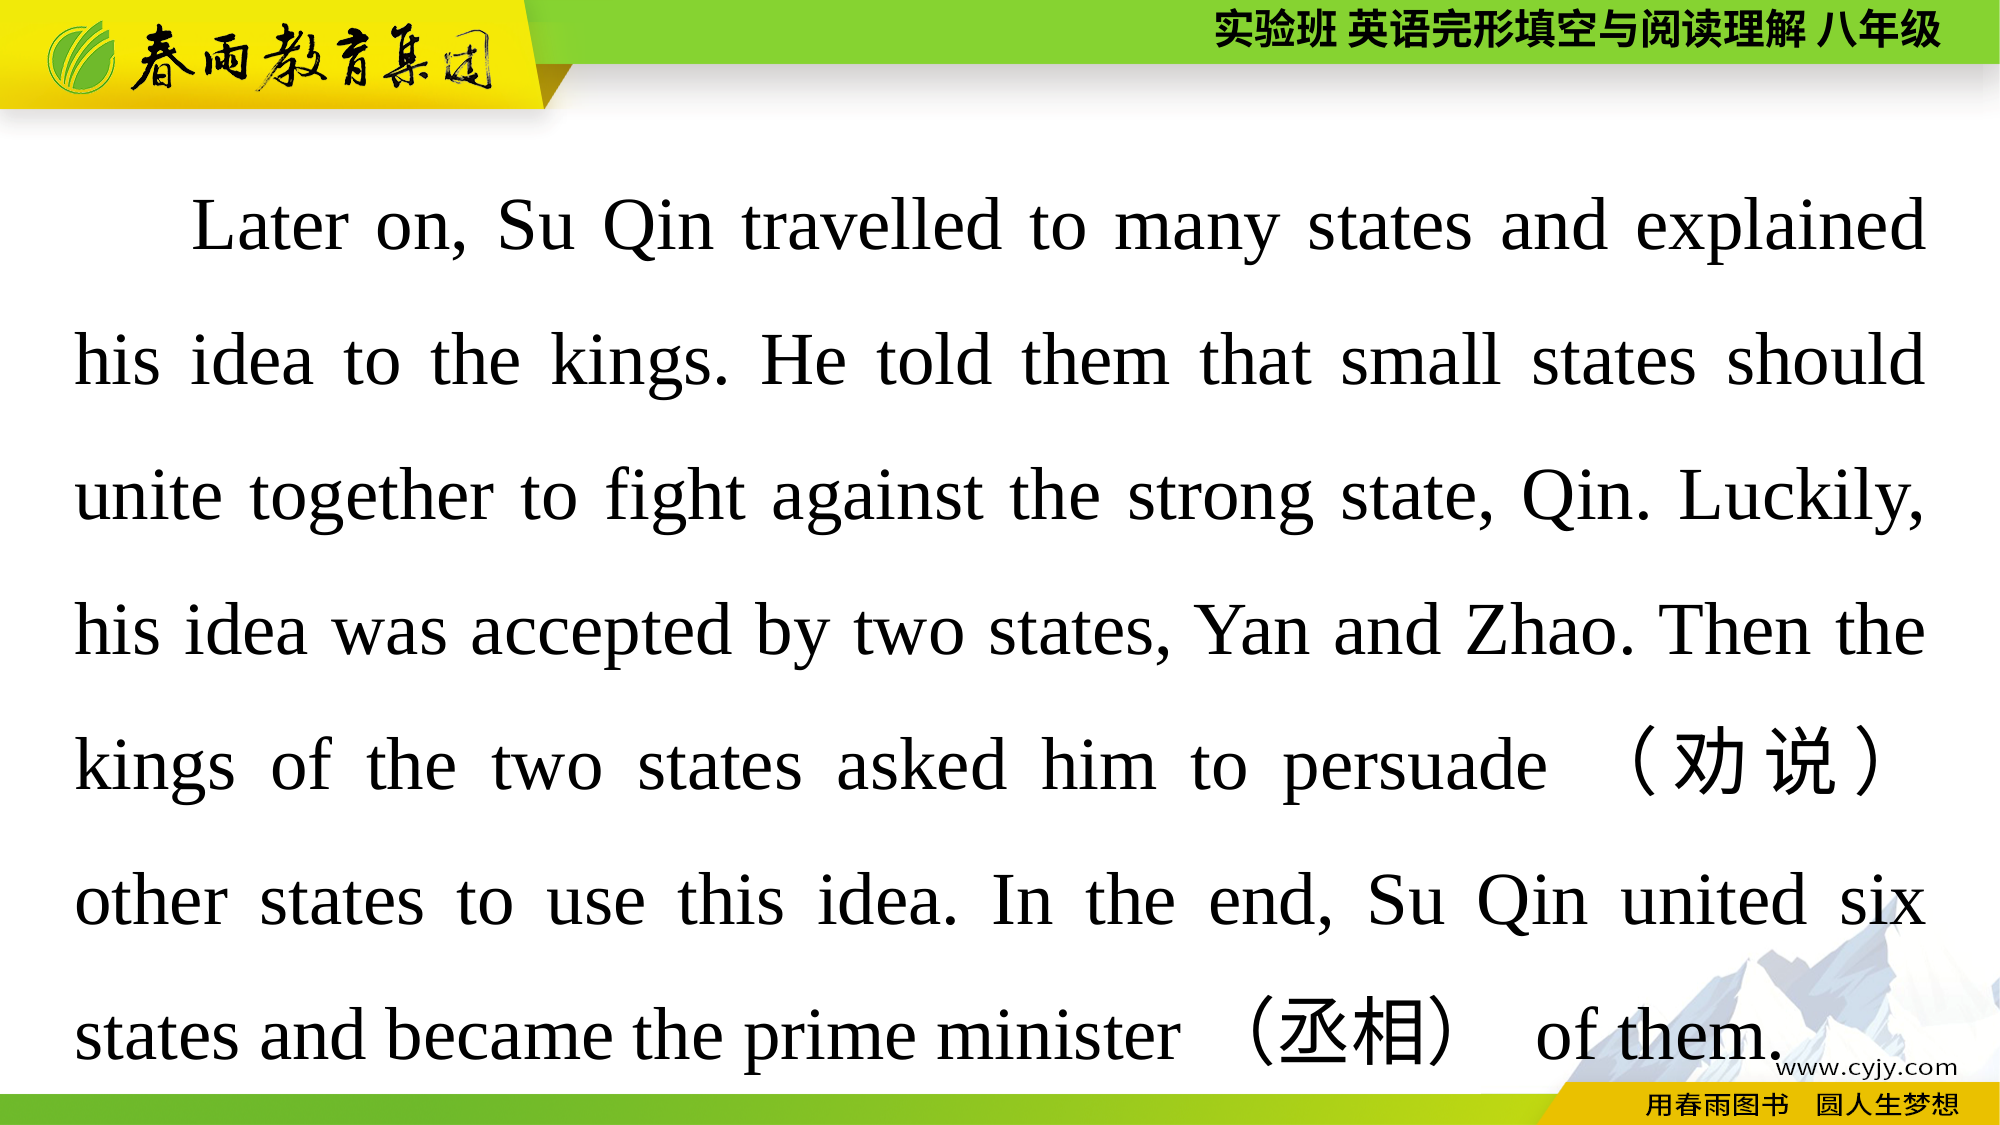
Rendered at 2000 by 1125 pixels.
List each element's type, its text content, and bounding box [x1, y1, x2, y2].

list Later on, Su Qin travelled to many states and explained his idea to the kings. He told them that small states should unite together to fight against the strong state, Qin. Luckily, his idea was accepted by two states, Yan and Zhao. Then the kings of the two states asked him to persuade（劝说） other states to use this idea. In the end, Su Qin united six states and became the prime minister（丞相） of them. [59, 122, 1944, 1092]
picture [0, 0, 2000, 1125]
